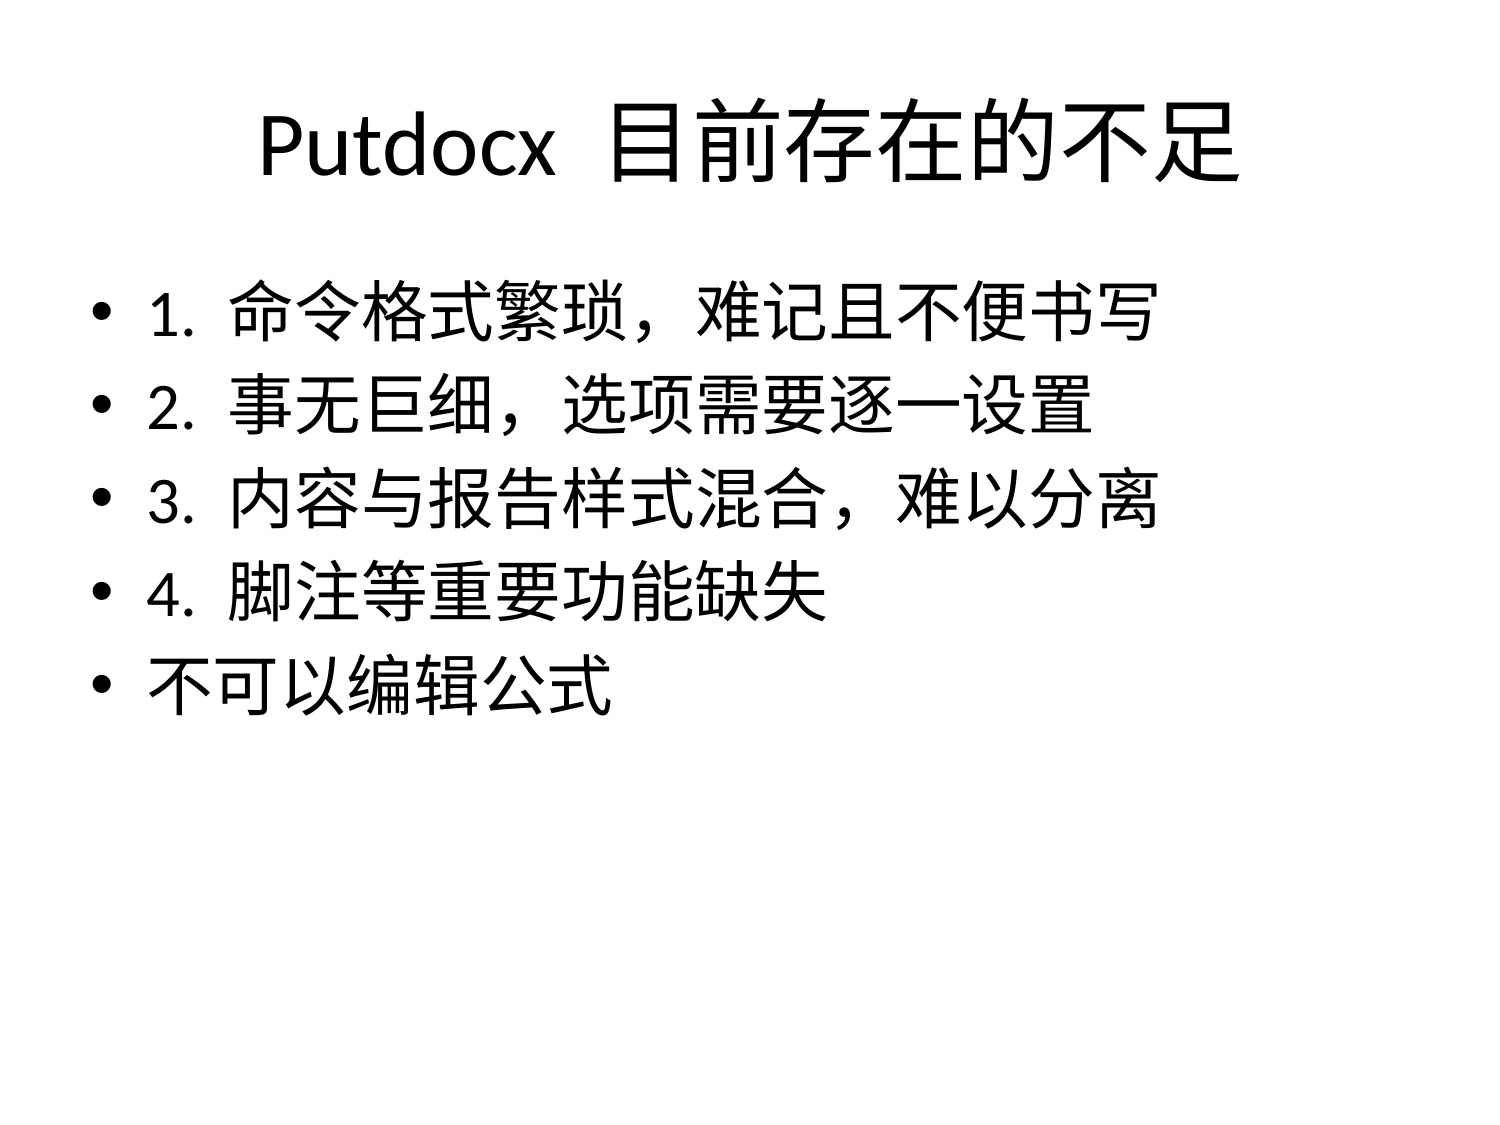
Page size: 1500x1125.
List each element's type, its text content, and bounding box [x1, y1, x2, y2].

title Putdocx 目前存在的不足 [75, 45, 1425, 233]
list 1. 命令格式繁琐，难记且不便书写 2. 事无巨细，选项需要逐一设置 3. 内容与报告样式混合，难以分离 4. 脚注等重要功能缺失 不可以编辑公式 [75, 262, 1425, 1005]
